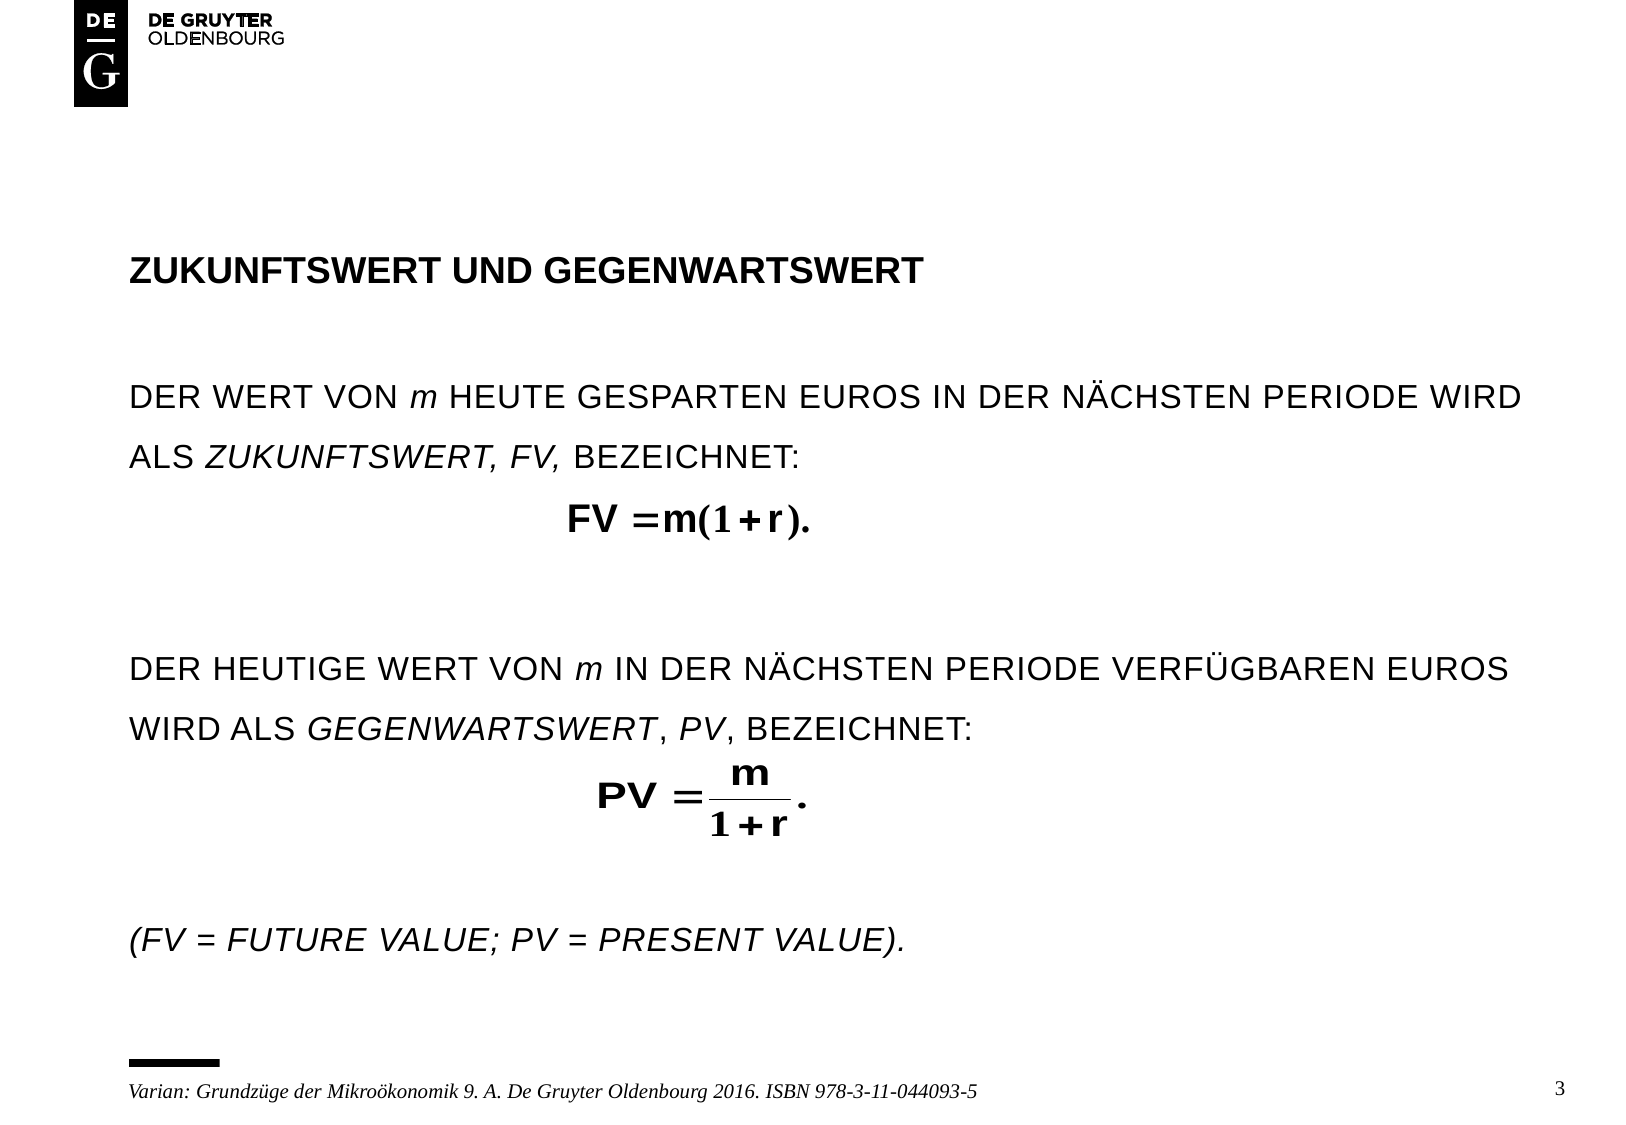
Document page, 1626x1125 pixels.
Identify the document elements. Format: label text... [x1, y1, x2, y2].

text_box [595, 753, 808, 840]
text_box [566, 499, 812, 543]
list Der wert VON m heute gesparten euros in der nächsten periode wird als zukunftswert, FV, bezeichnet: DER heutige Wert von m IN DER NÄCHSTEN Periode verfügbaren Euros wird als gegenwartswert, PV, bezeichnet: (FV = future value; PV = present value). [129, 355, 1556, 991]
title Zukunftswert und gegenwartswert [129, 245, 1556, 328]
slide_number 3 [1554, 1074, 1614, 1104]
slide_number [128, 1077, 1539, 1108]
